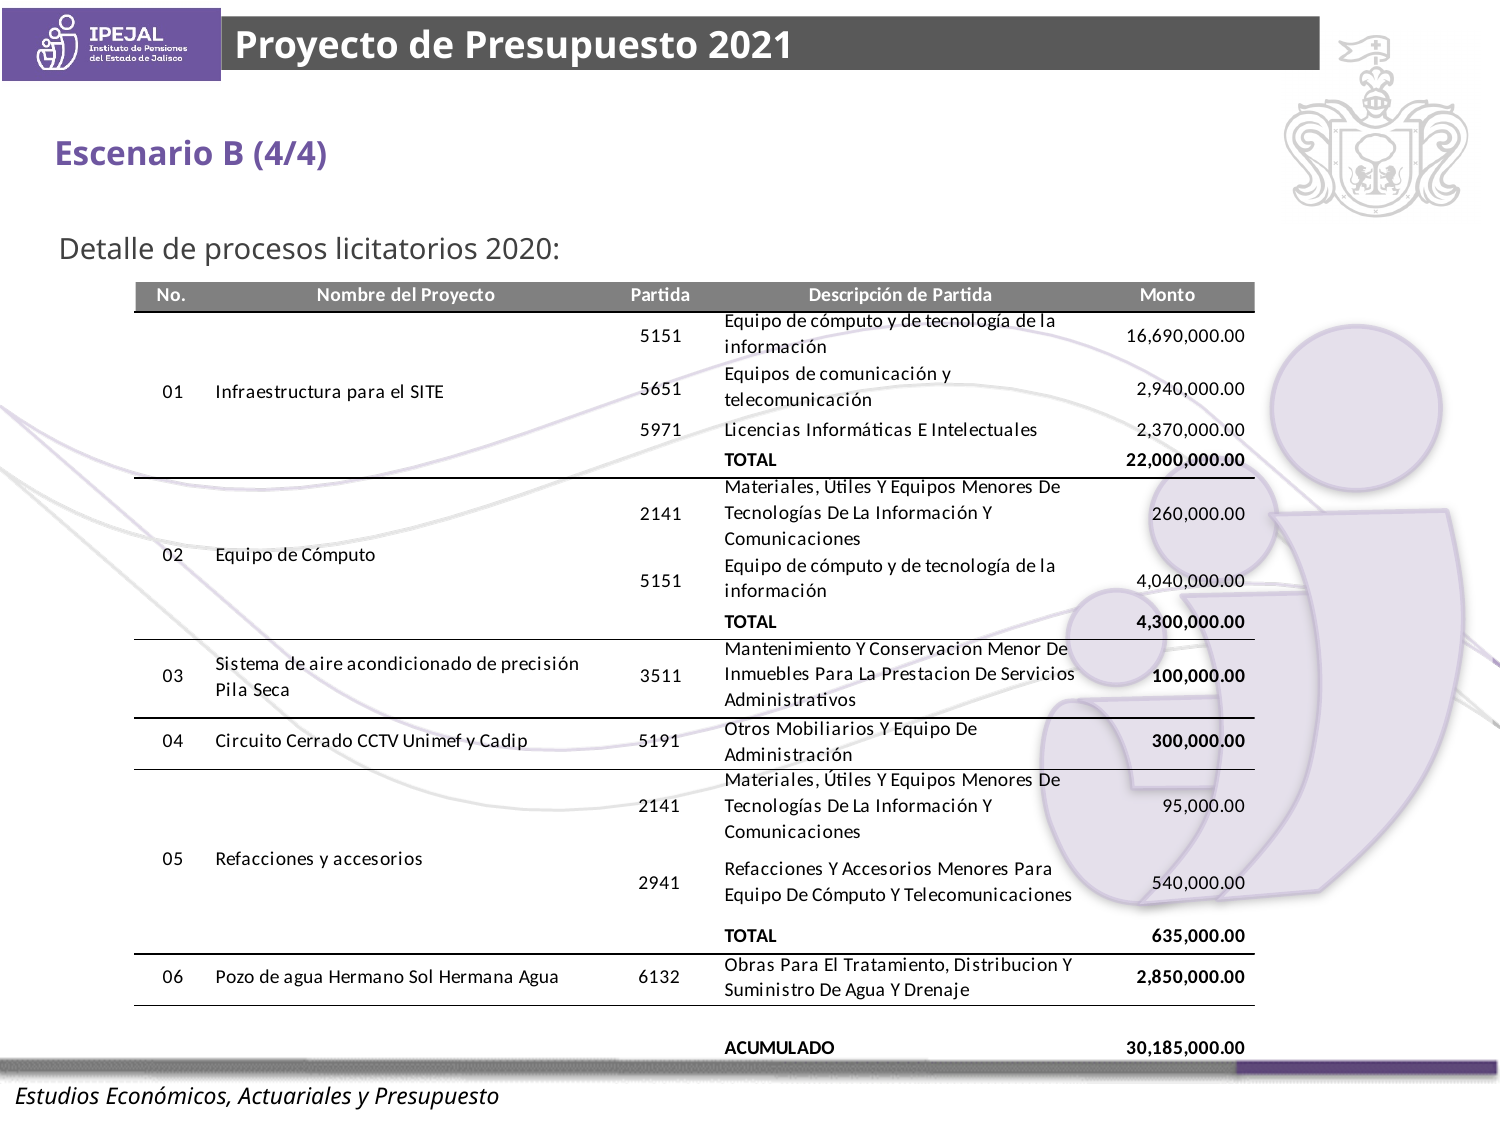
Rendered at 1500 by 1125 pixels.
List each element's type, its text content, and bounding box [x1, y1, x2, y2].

list Detalle de procesos licitatorios 2020: [43, 227, 1463, 1038]
list Proyecto de Presupuesto 2021 [219, 18, 1316, 73]
picture [1493, 321, 1500, 812]
list Escenario B (4/4) [39, 129, 1457, 198]
picture [2, 1, 221, 87]
picture [0, 280, 1500, 1084]
